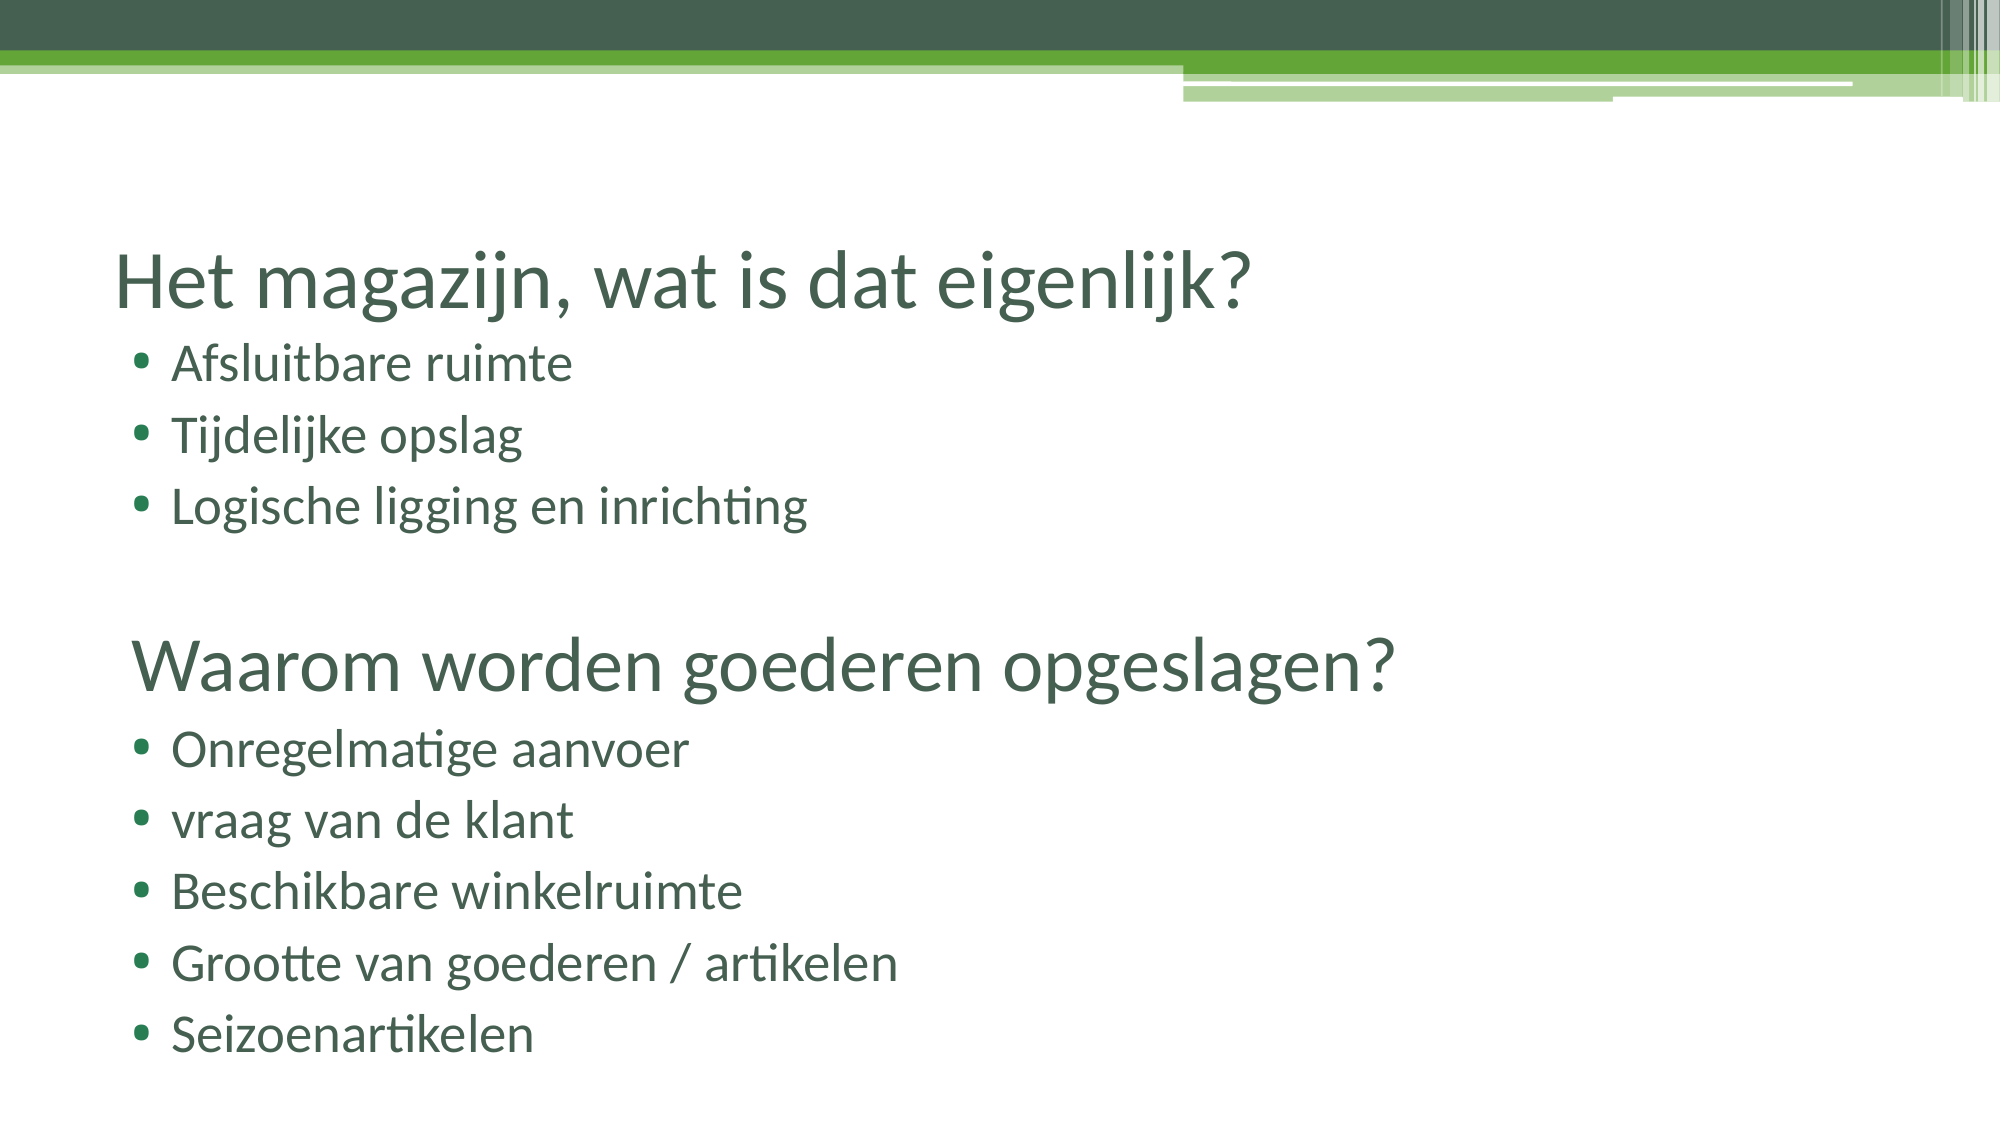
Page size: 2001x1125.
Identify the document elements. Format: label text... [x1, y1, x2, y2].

list Afsluitbare ruimte Tijdelijke opslag Logische ligging en inrichting Waarom worden goederen opgeslagen? Onregelmatige aanvoer vraag van de klant Beschikbare winkelruimte Grootte van goederen / artikelen Seizoenartikelen [99, 319, 1900, 1079]
title Het magazijn, wat is dat eigenlijk? [99, 187, 1900, 319]
